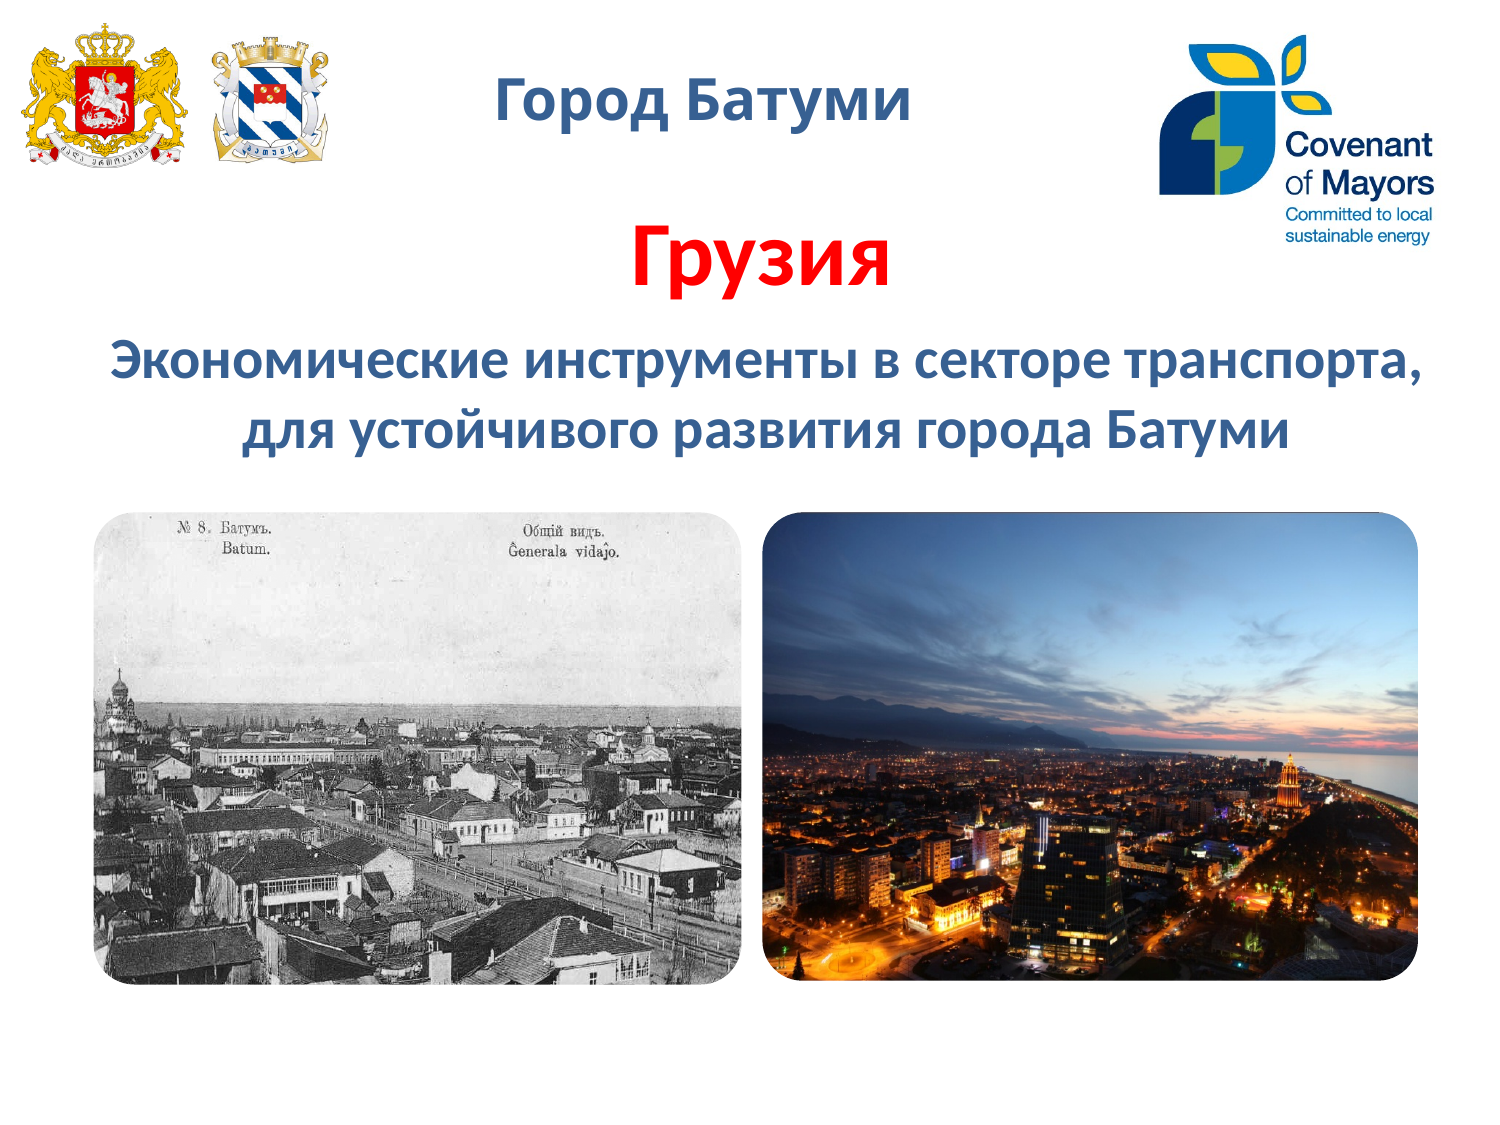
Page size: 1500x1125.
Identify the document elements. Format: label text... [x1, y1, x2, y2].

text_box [93, 512, 1419, 985]
text_box Грузия [512, 186, 1013, 311]
picture [1136, 20, 1460, 267]
picture [21, 23, 188, 169]
text_box Экономические инструменты в секторе транспорта, для устойчивого развития города Батуми [75, 312, 1460, 468]
text_box Город Батуми [337, 55, 1131, 140]
picture [210, 34, 329, 166]
